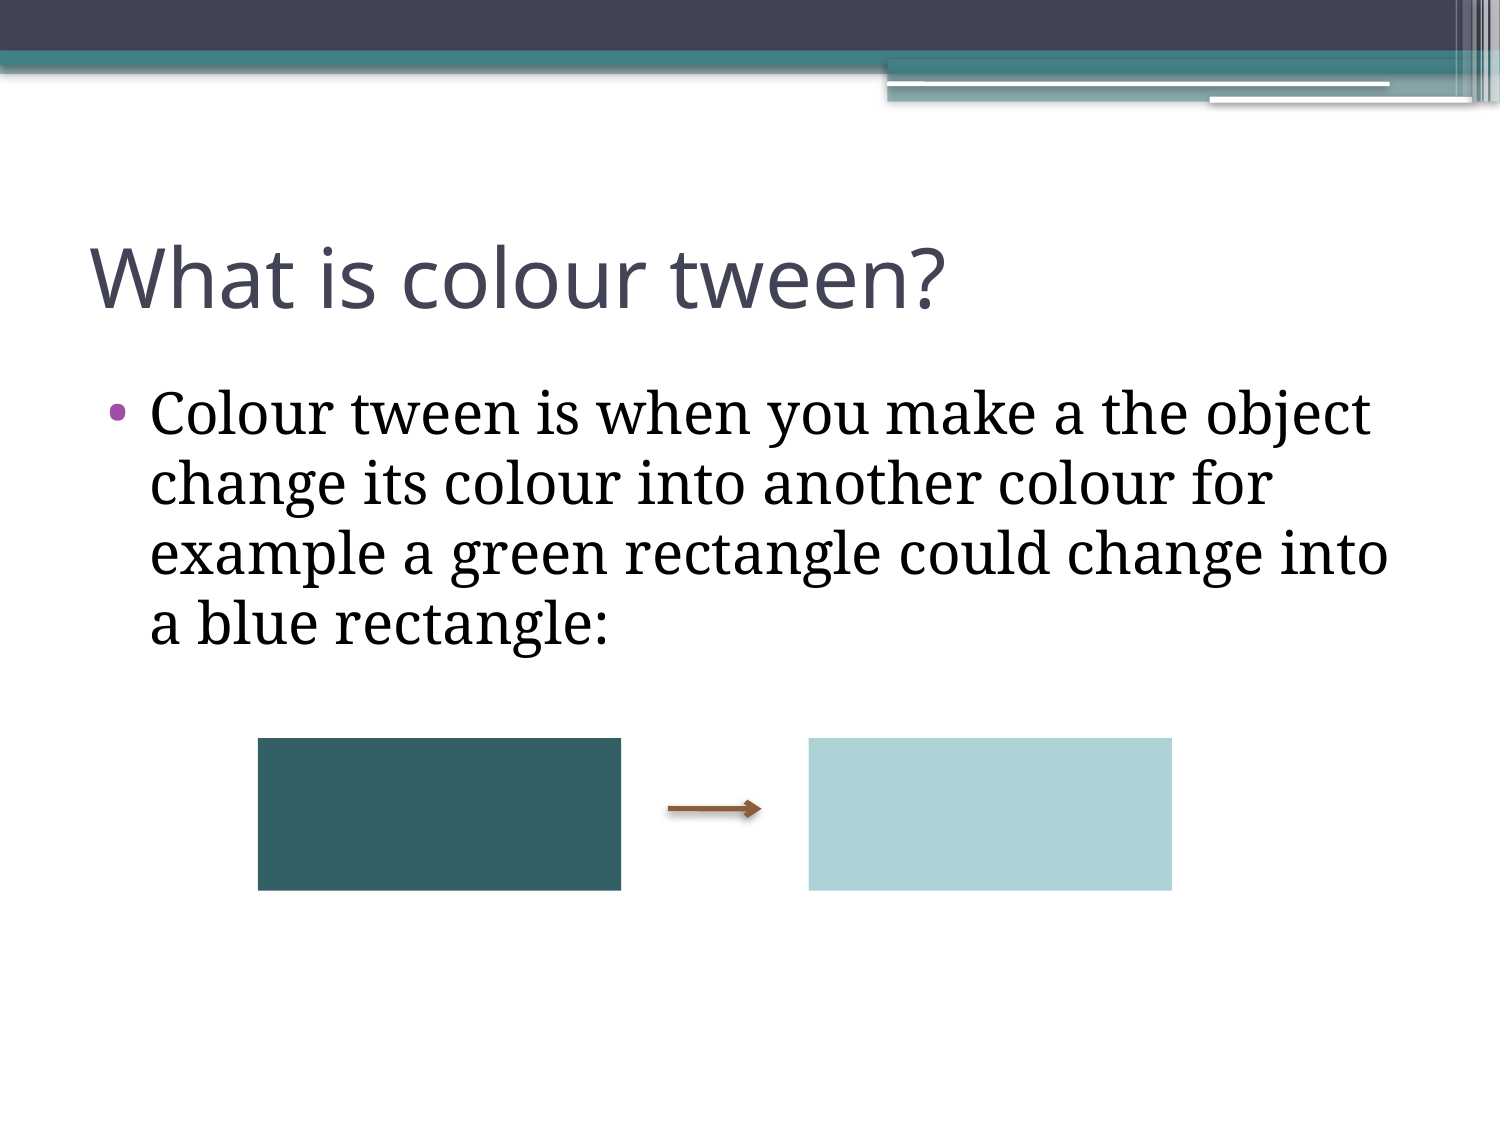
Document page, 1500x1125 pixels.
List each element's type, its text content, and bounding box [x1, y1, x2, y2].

title What is colour tween? [75, 187, 1425, 363]
list Colour tween is when you make a the object change its colour into another colour for example a green rectangle could change into a blue rectangle: [75, 368, 1425, 1079]
text_box [256, 737, 623, 892]
text_box [807, 737, 1173, 892]
